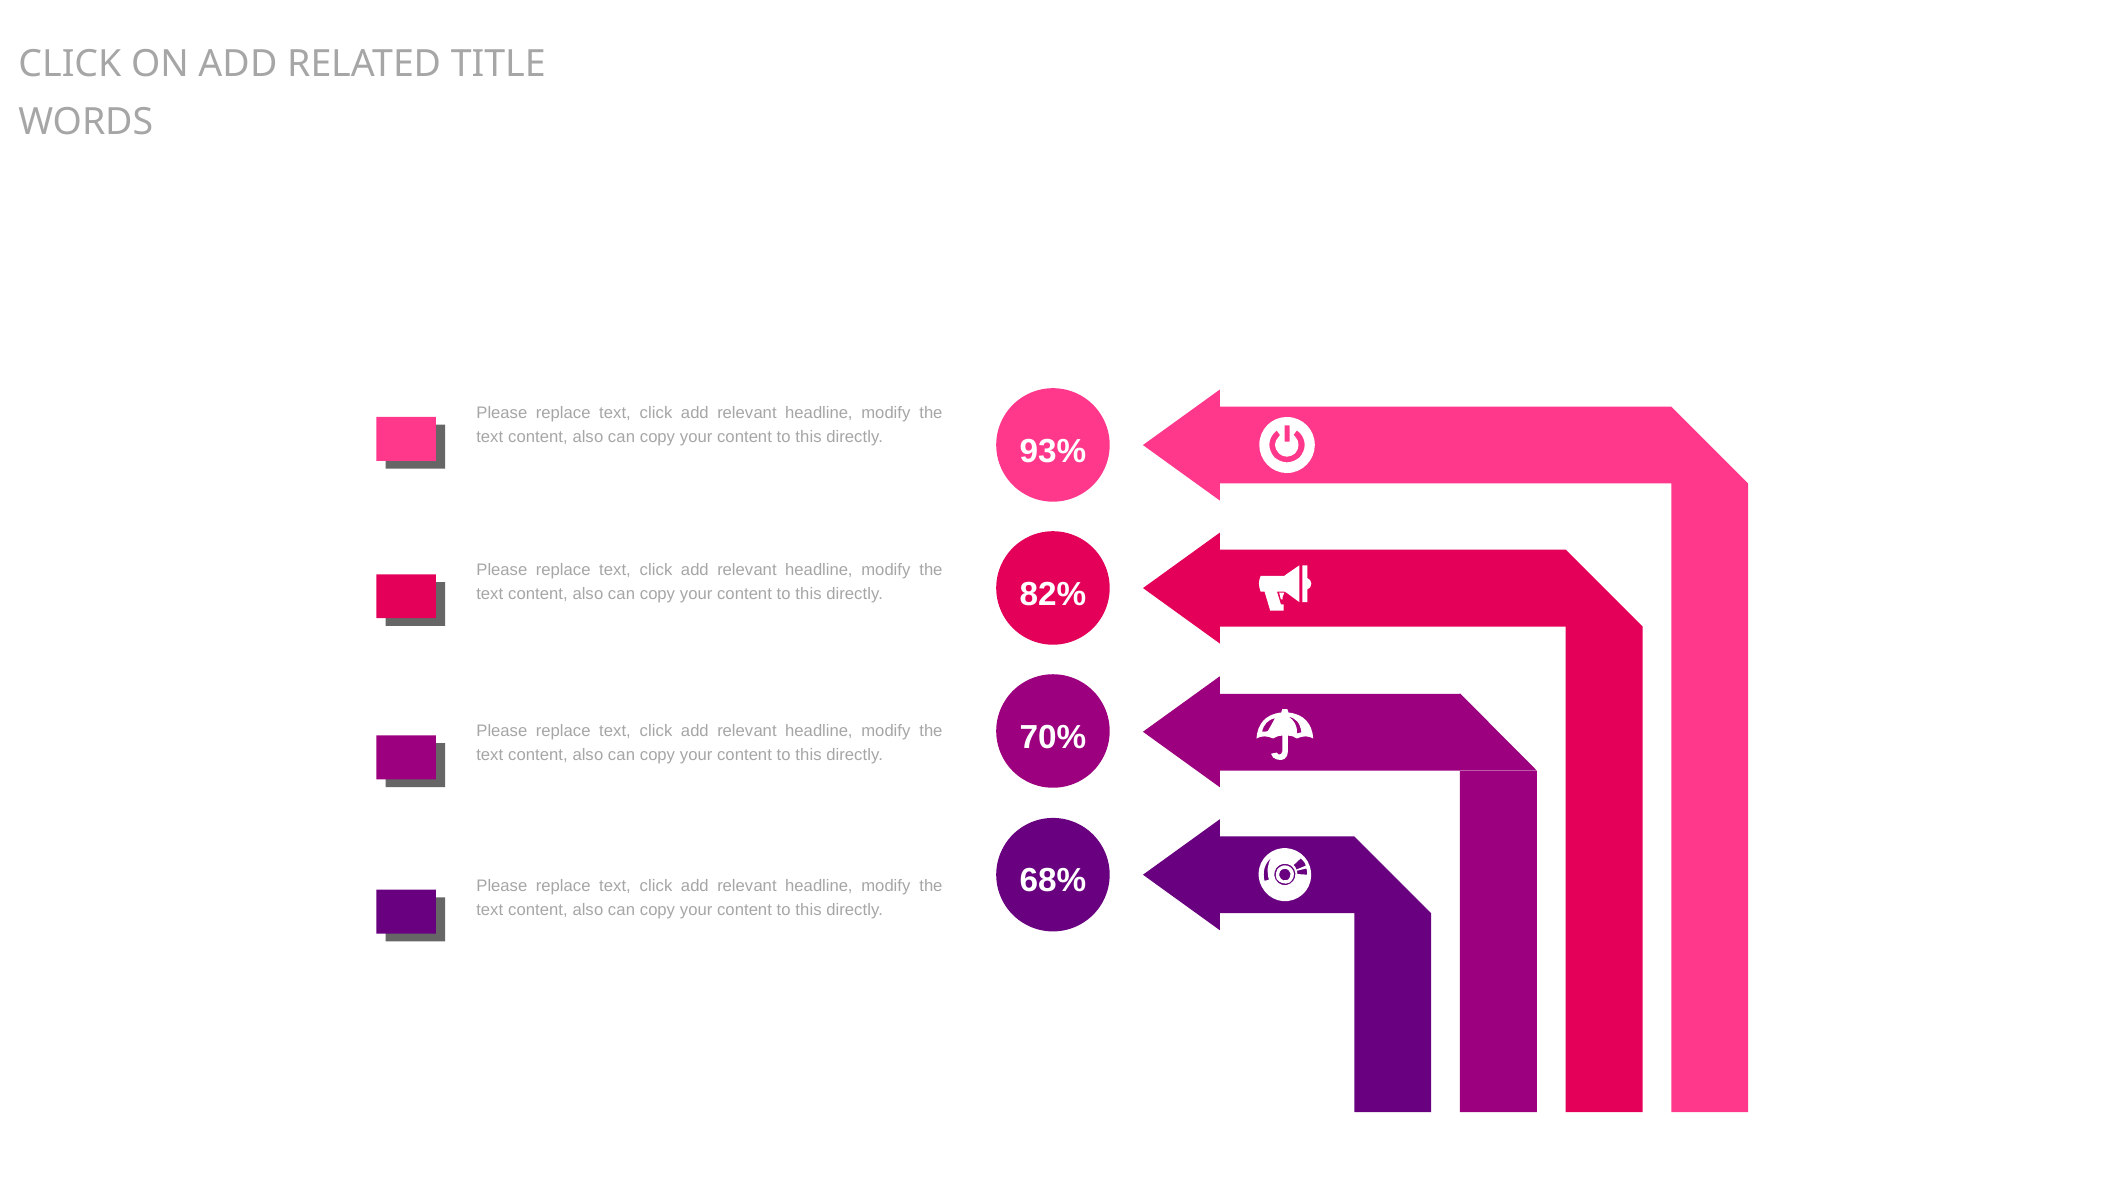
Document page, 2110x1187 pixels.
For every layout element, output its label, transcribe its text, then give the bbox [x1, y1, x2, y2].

text_box Please replace text, click add relevant headline, modify the text content, also can copy your content to this directly. [461, 708, 959, 772]
text_box Please replace text, click add relevant headline, modify the text content, also can copy your content to this directly. [461, 863, 959, 926]
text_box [996, 531, 1110, 645]
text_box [376, 735, 446, 788]
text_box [996, 674, 1110, 788]
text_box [996, 388, 1110, 502]
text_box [1142, 389, 1749, 1112]
text_box Please replace text, click add relevant headline, modify the text content, also can copy your content to this directly. [461, 390, 959, 453]
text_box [376, 574, 446, 626]
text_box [1142, 819, 1432, 1112]
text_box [996, 817, 1110, 932]
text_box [376, 889, 446, 942]
text_box Please replace text, click add relevant headline, modify the text content, also can copy your content to this directly. [461, 547, 959, 611]
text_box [376, 416, 446, 469]
text_box CLICK ON ADD RELATED TITLE WORDS [3, 18, 595, 150]
